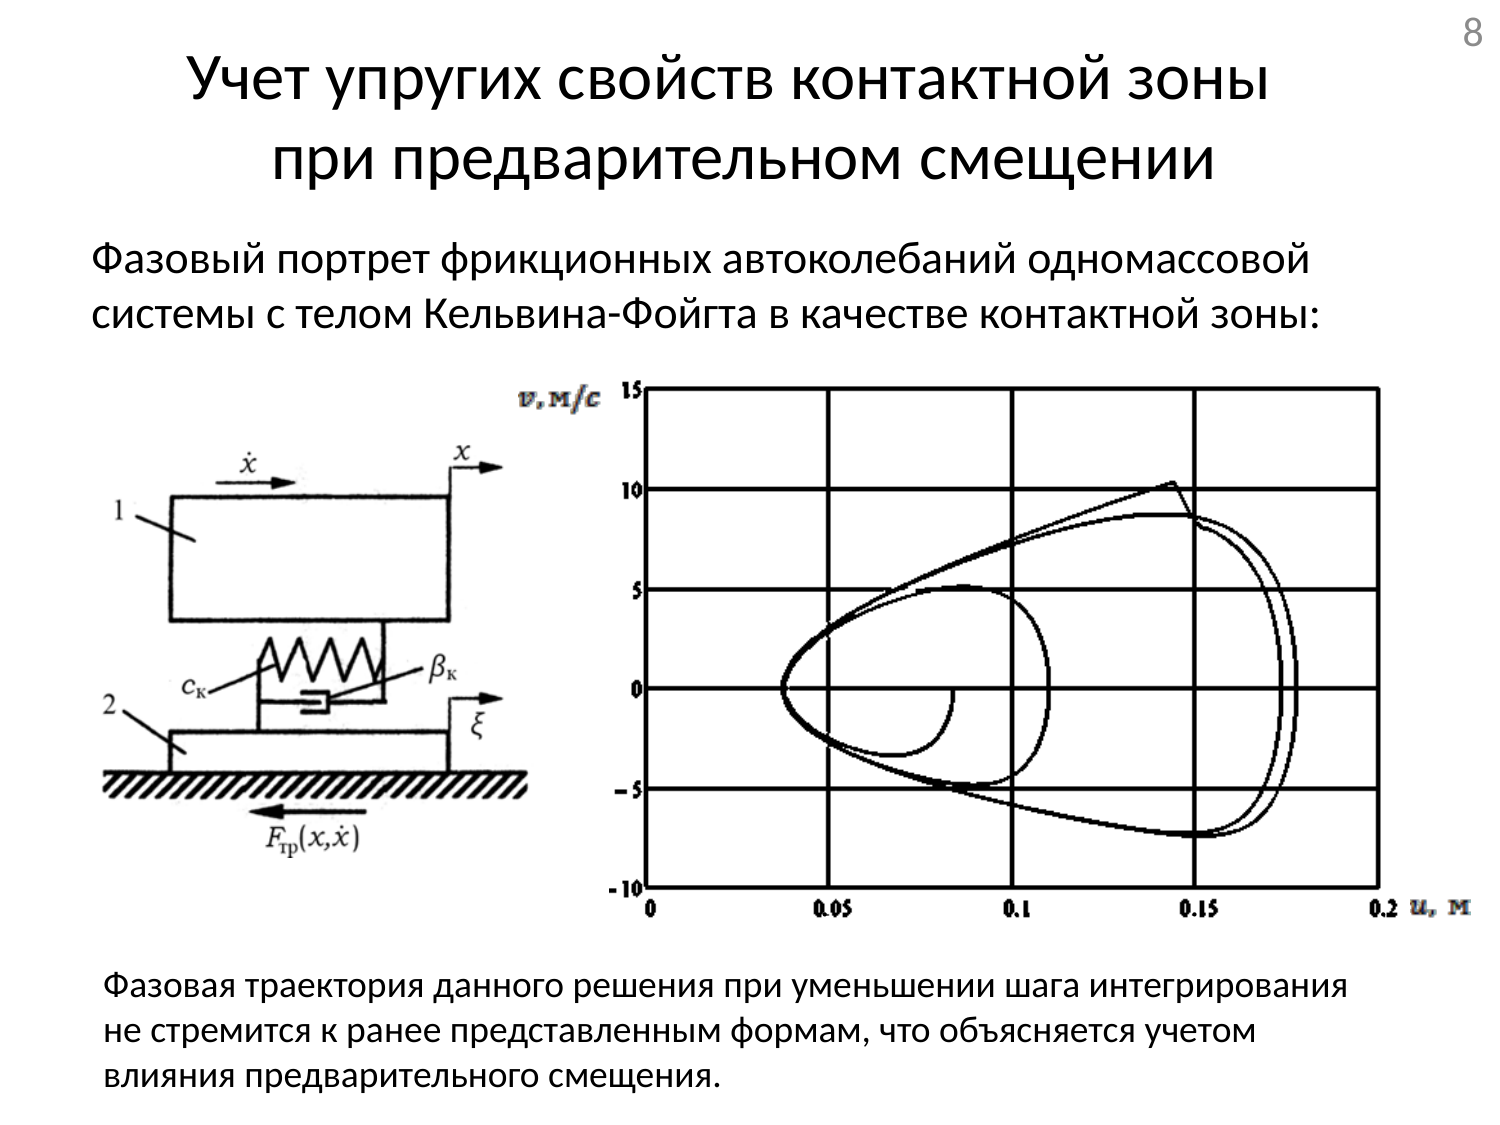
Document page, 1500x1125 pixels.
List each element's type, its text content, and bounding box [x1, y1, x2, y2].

picture [88, 349, 1500, 978]
text_box Фазовая траектория данного решения при уменьшении шага интегрирования не стремится к ранее представленным формам, что объясняется учетом влияния предварительного смещения. [88, 952, 1412, 1102]
slide_number 8 [1148, 0, 1499, 60]
text_box Фазовый портрет фрикционных автоколебаний одномассовой системы c телом Кельвина-Фойгта в качестве контактной зоны: [76, 219, 1412, 345]
title Учет упругих свойств контактной зоны при предварительном смещении [29, 19, 1459, 207]
